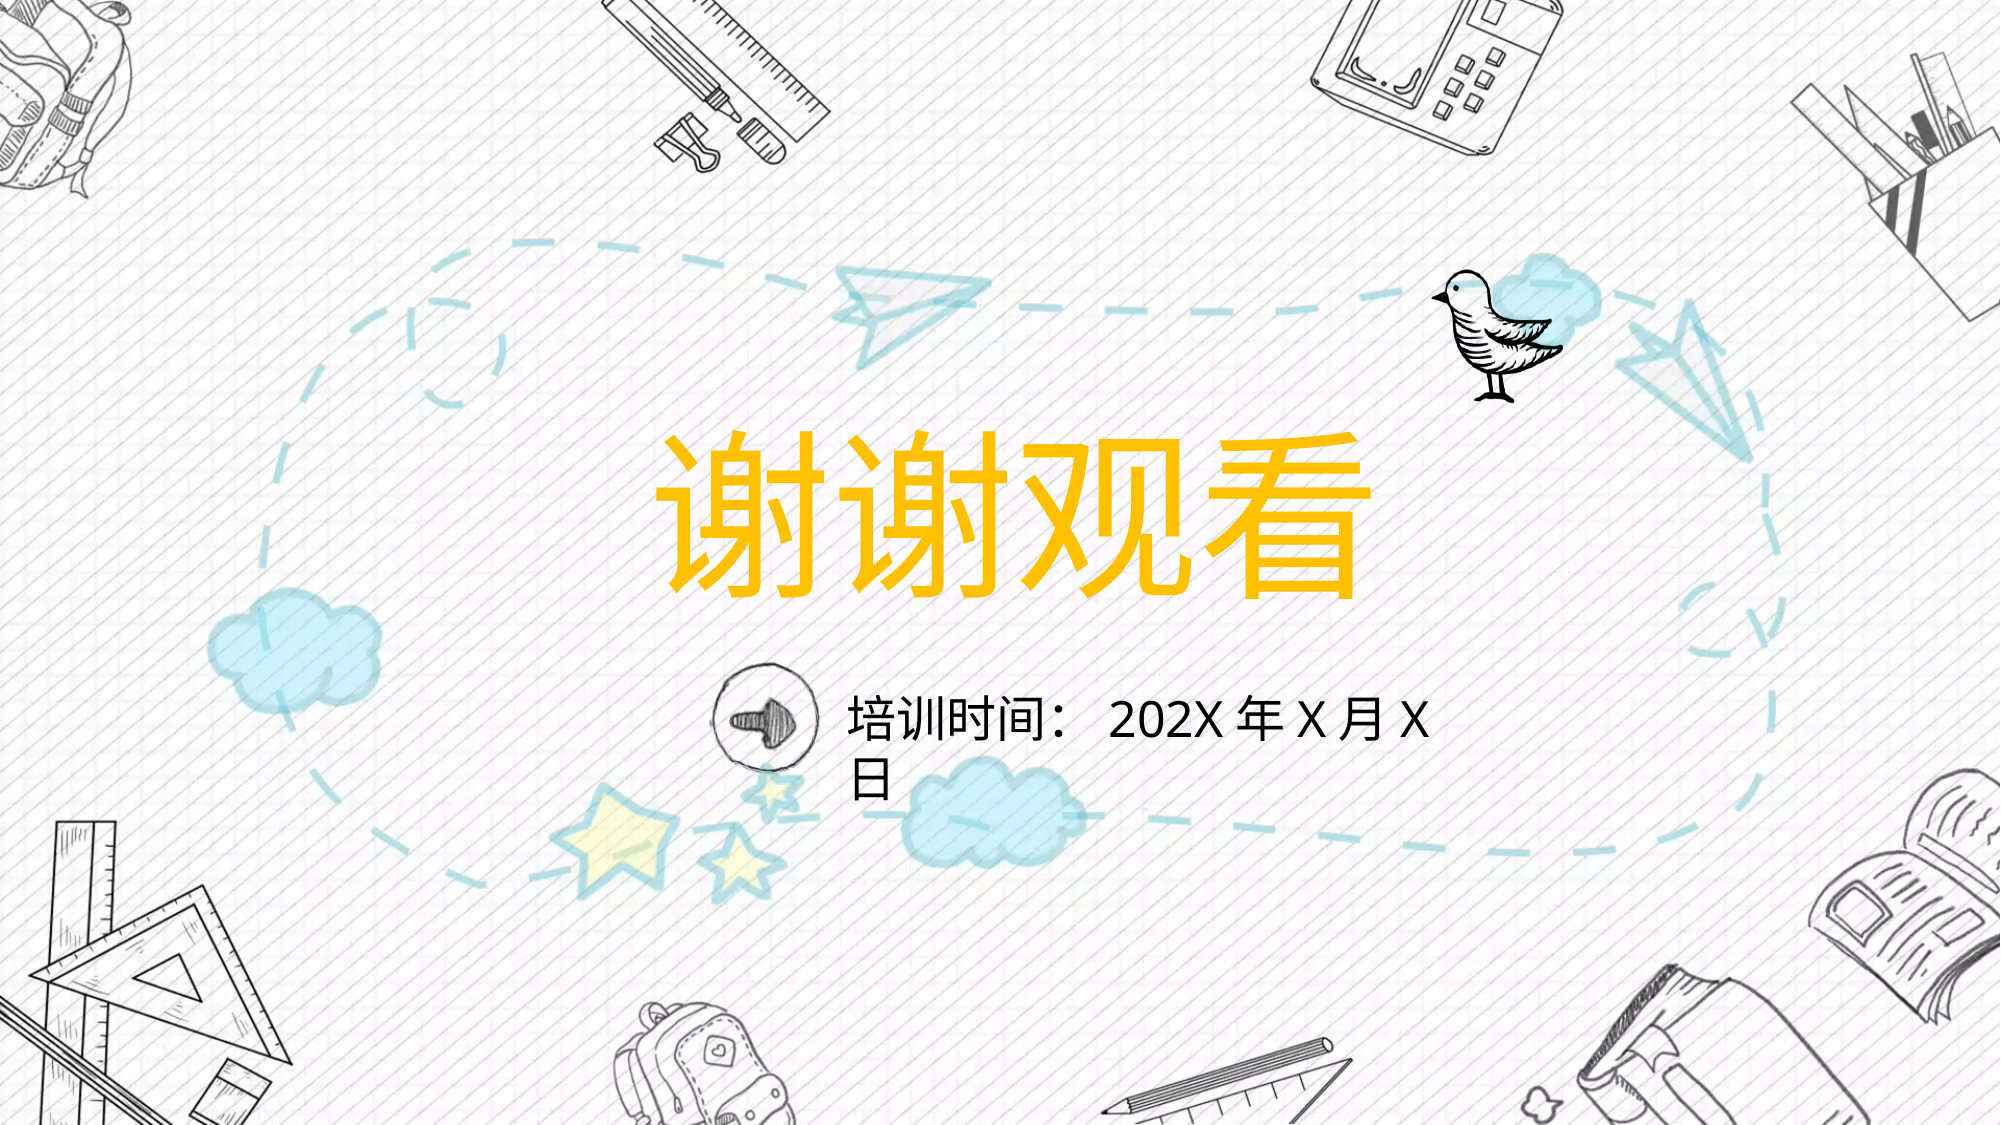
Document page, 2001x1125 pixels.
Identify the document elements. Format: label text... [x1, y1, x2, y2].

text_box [1424, 262, 1570, 408]
text_box 谢谢观看 [389, 393, 1641, 629]
text_box 培训时间：202X年X月X日 [832, 680, 1479, 815]
picture [0, 0, 2000, 1125]
